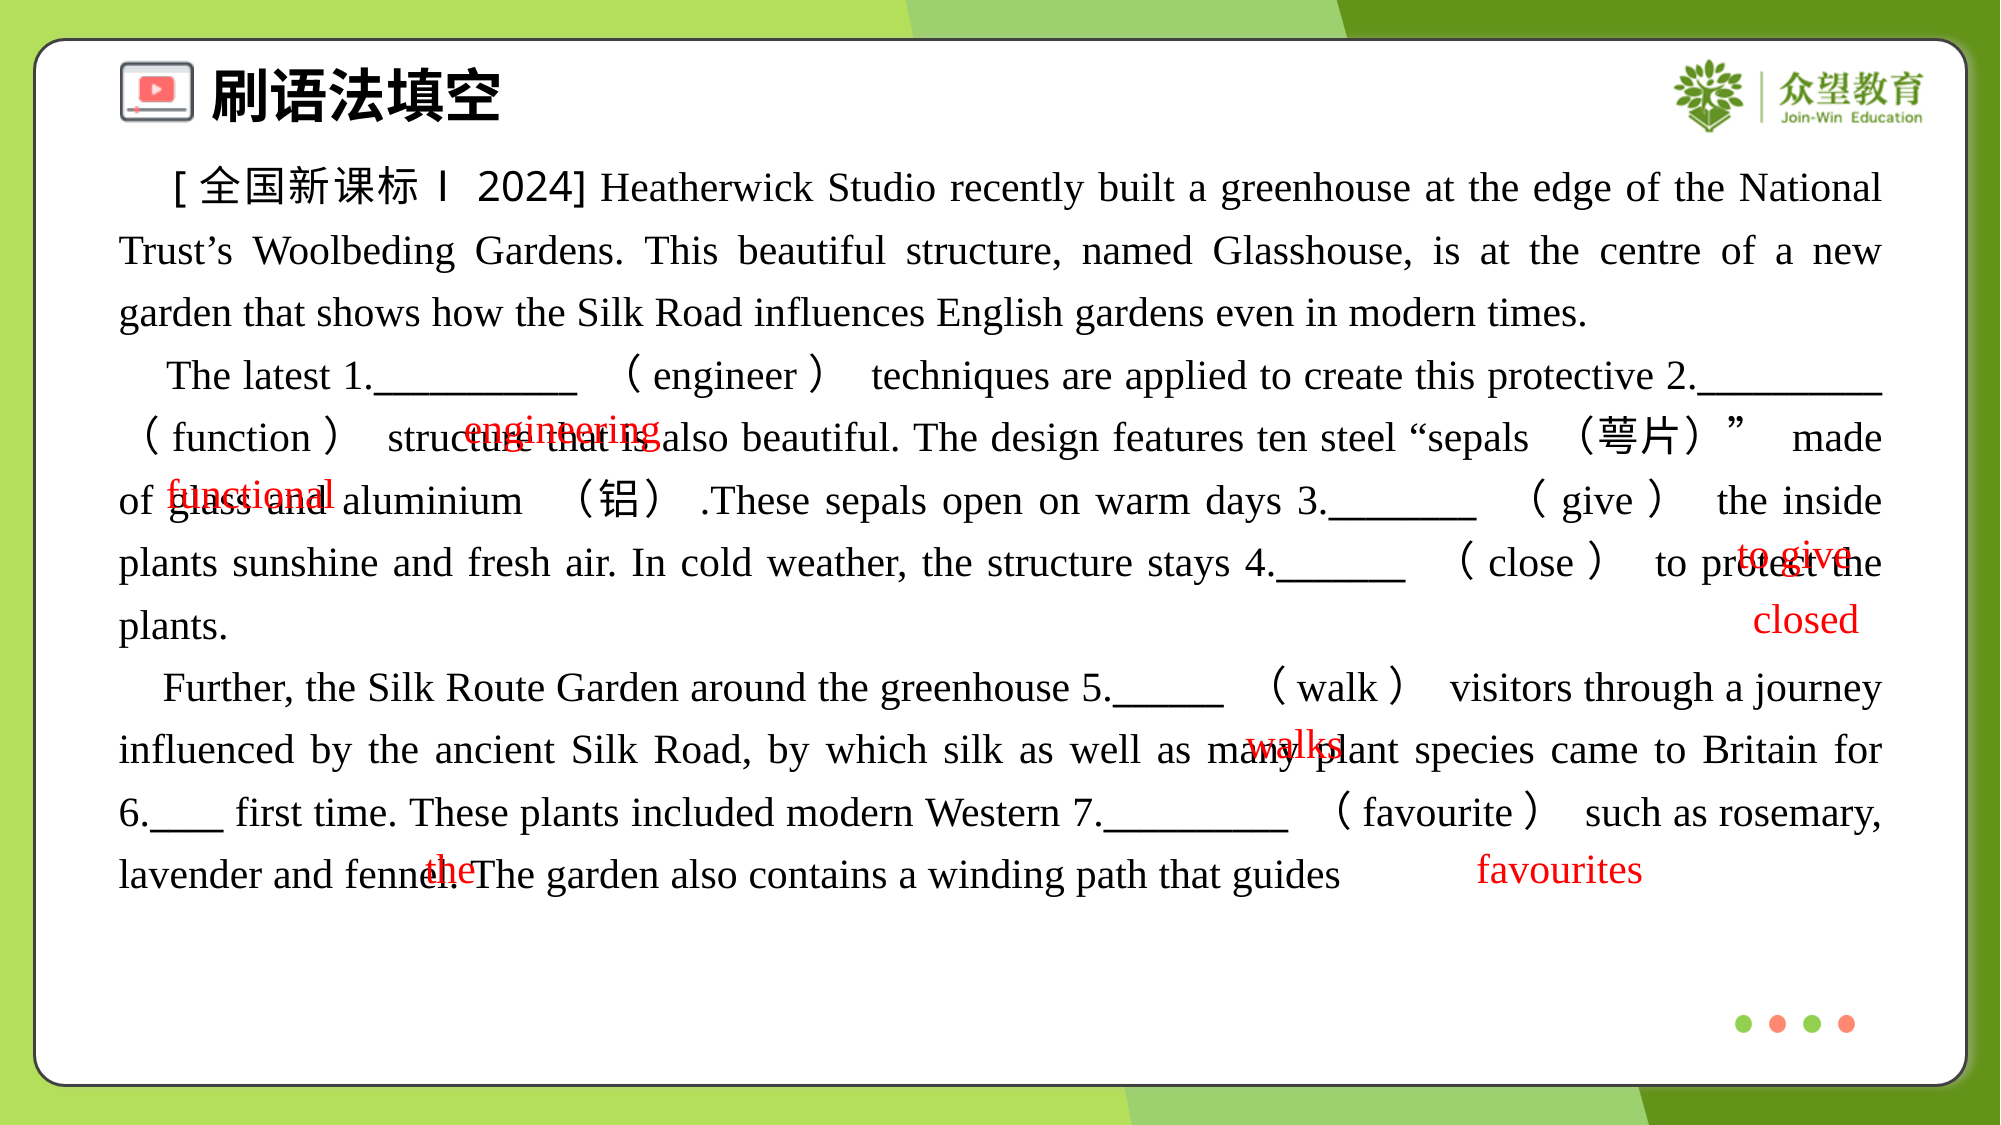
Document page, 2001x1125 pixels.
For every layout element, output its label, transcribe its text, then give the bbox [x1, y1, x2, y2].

text_box to give [1727, 514, 1862, 572]
text_box closed [1748, 578, 1864, 637]
text_box [全国新课标Ⅰ2024] Heatherwick Studio recently built a greenhouse at the edge of the National Trust’s Woolbeding Gardens. This beautiful structure, named Glasshouse, is at the centre of a new garden that shows how the Silk Road influences English gardens even in modern times. The latest 1.___________ （engineer） techniques are applied to create this protective 2.__________ （function） structure that is also beautiful. The design features ten steel “sepals （萼片）” made of glass and aluminium （铝）.These sepals open on warm days 3.________ （give） the inside plants sunshine and fresh air. In cold weather, the structure stays 4._______ （close） to protect the plants. Further, the Silk Route Garden around the greenhouse 5.______ （walk） visitors through a journey influenced by the ancient Silk Road, by which silk as well as many plant species came to Britain for 6.____ first time. These plants included modern Western 7.__________ （favourite） such as rosemary, lavender and fennel. The garden also contains a winding path that guides [118, 147, 1883, 955]
text_box the [420, 828, 481, 887]
picture [0, 0, 2000, 1125]
text_box favourites [1472, 828, 1648, 887]
text_box walks [1240, 703, 1348, 762]
text_box engineering [459, 389, 666, 447]
text_box functional [161, 453, 340, 512]
